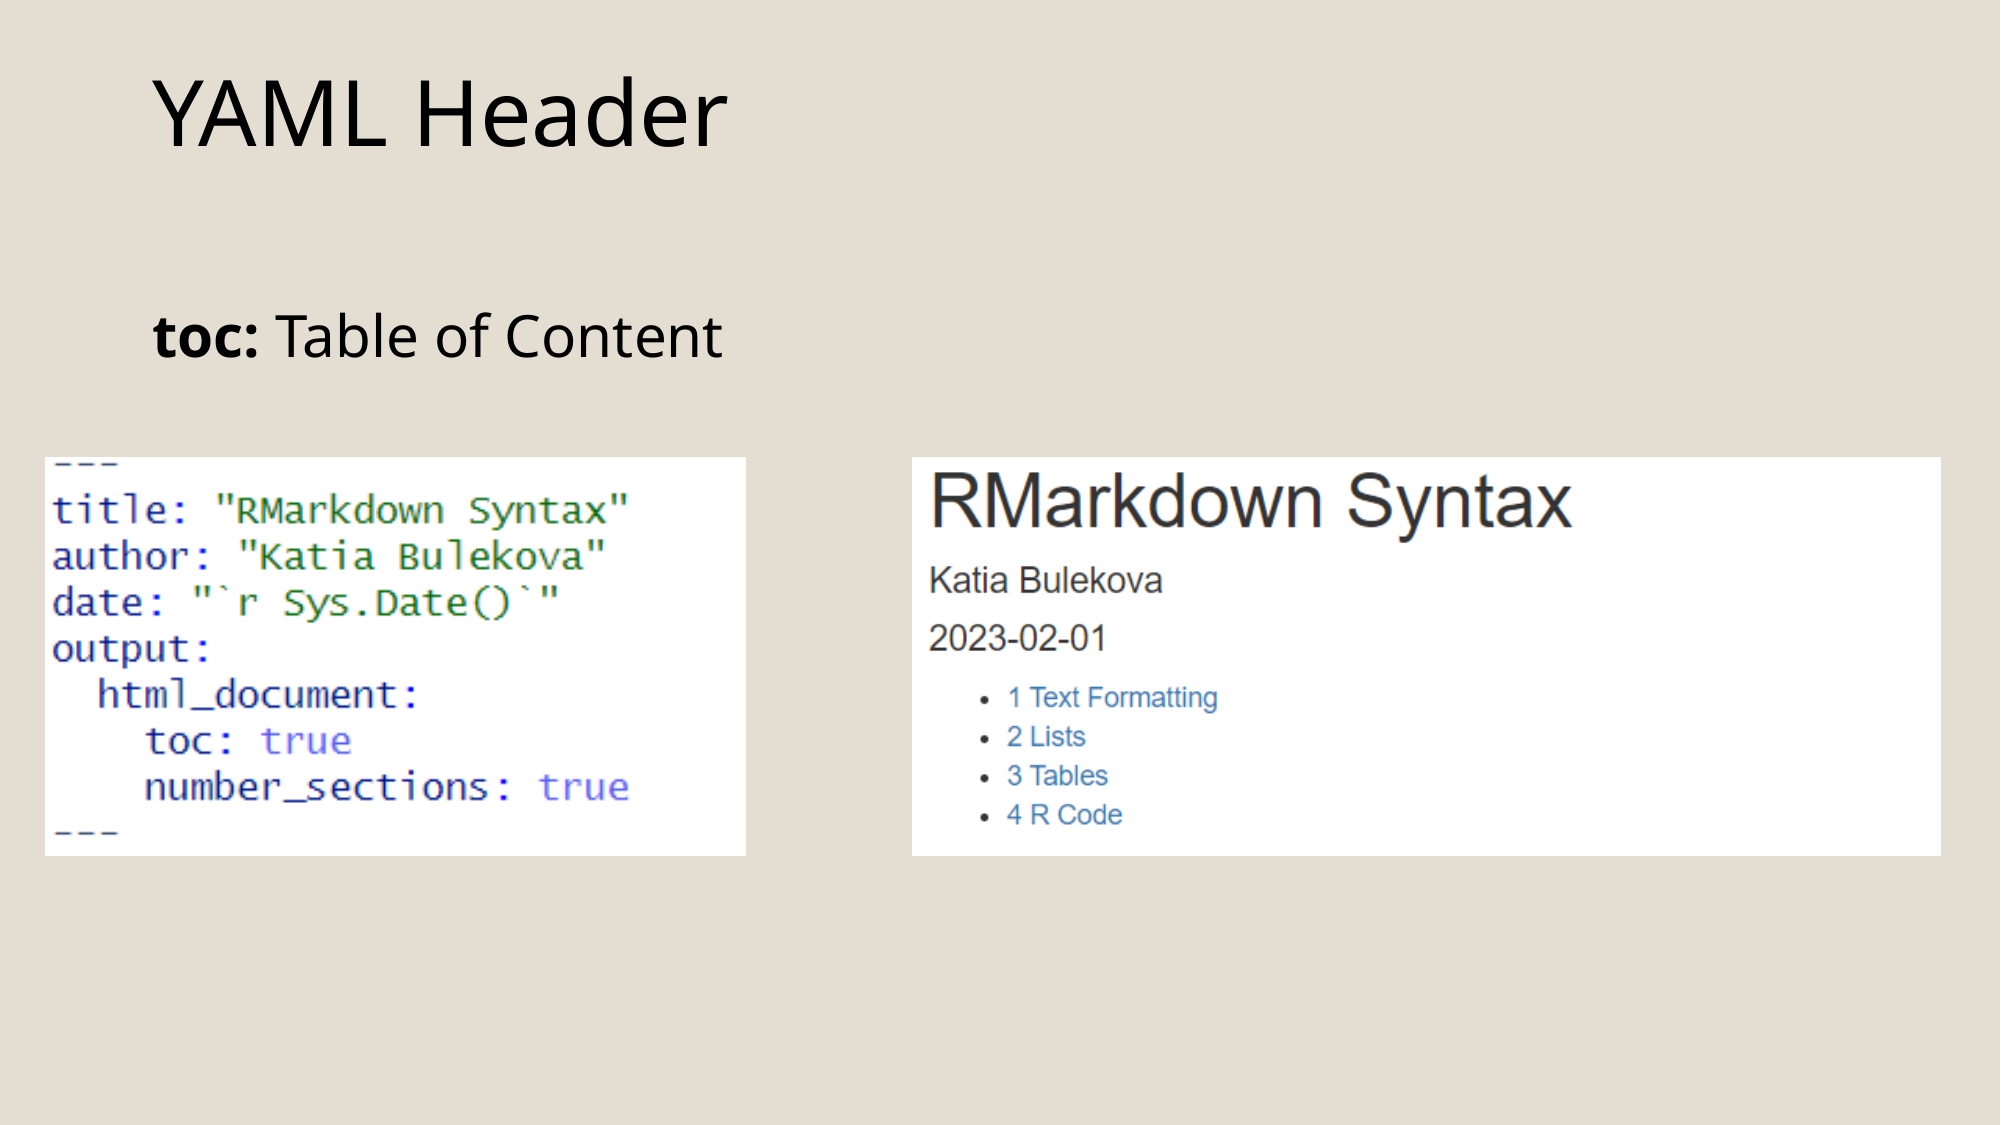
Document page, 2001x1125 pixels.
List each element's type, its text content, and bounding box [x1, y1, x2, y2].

picture [45, 457, 746, 856]
text_box toc: Table of Content [137, 299, 1863, 1014]
picture [912, 457, 1941, 856]
text_box YAML Header [137, 59, 1863, 278]
